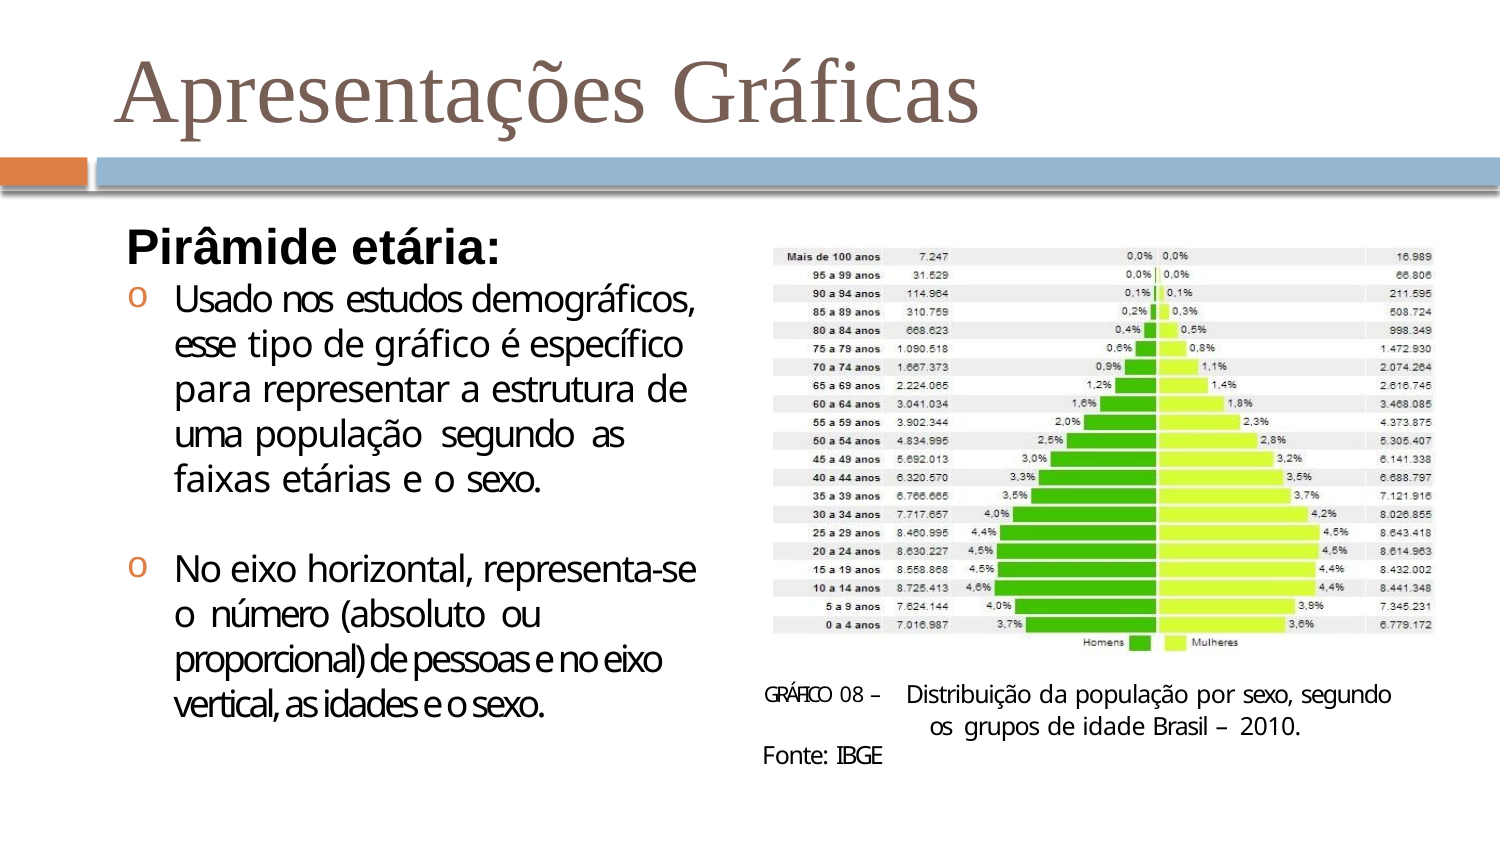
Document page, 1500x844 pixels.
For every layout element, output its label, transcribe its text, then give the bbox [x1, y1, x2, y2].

picture [773, 245, 1436, 656]
text_box Pirâmide etária: Usado nos estudos demográficos, esse tipo de gráfico é específico para representar a estrutura de uma população segundo as faixas etárias e o sexo. No eixo horizontal, representa-se o número (absoluto ou proporcional) de pessoas e no eixo vertical, as idades e o sexo. [111, 207, 721, 778]
picture [0, 156, 1500, 203]
title Apresentações Gráficas [111, 28, 984, 172]
text_box GRÁFICO 08 – Distribuição da população por sexo, segundo os grupos de idade Brasil – 2010. Fonte: IBGE [761, 663, 1410, 770]
